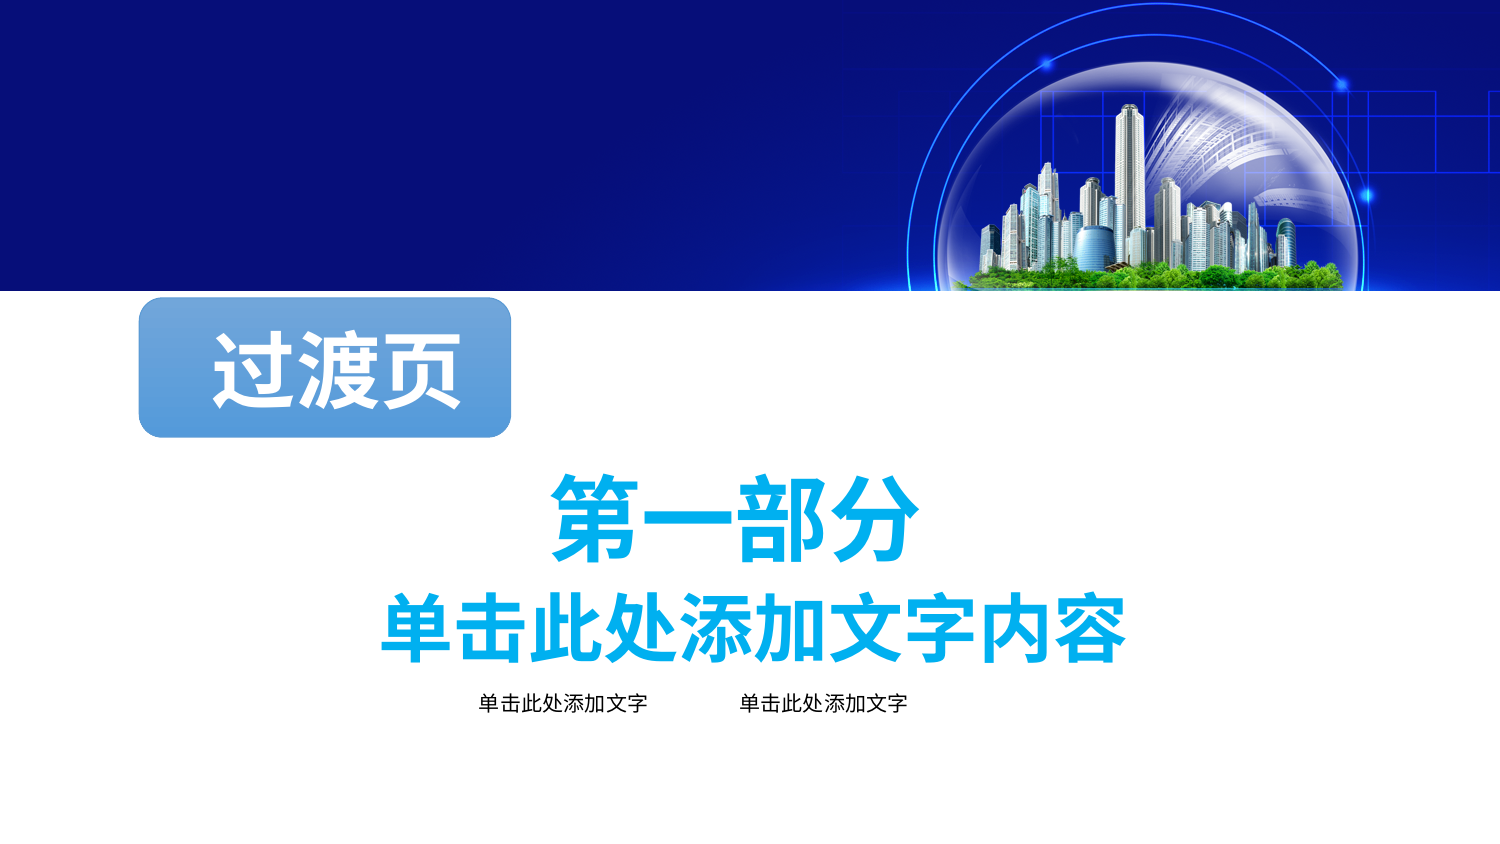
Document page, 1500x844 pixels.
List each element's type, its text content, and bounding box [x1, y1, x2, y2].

picture [0, 0, 1500, 291]
text_box 单击此处添加文字 [724, 683, 925, 724]
text_box 单击此处添加文字 [464, 683, 664, 724]
text_box 单击此处添加文字内容 [363, 573, 1144, 679]
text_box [139, 297, 511, 438]
text_box 第一部分 [532, 453, 938, 573]
